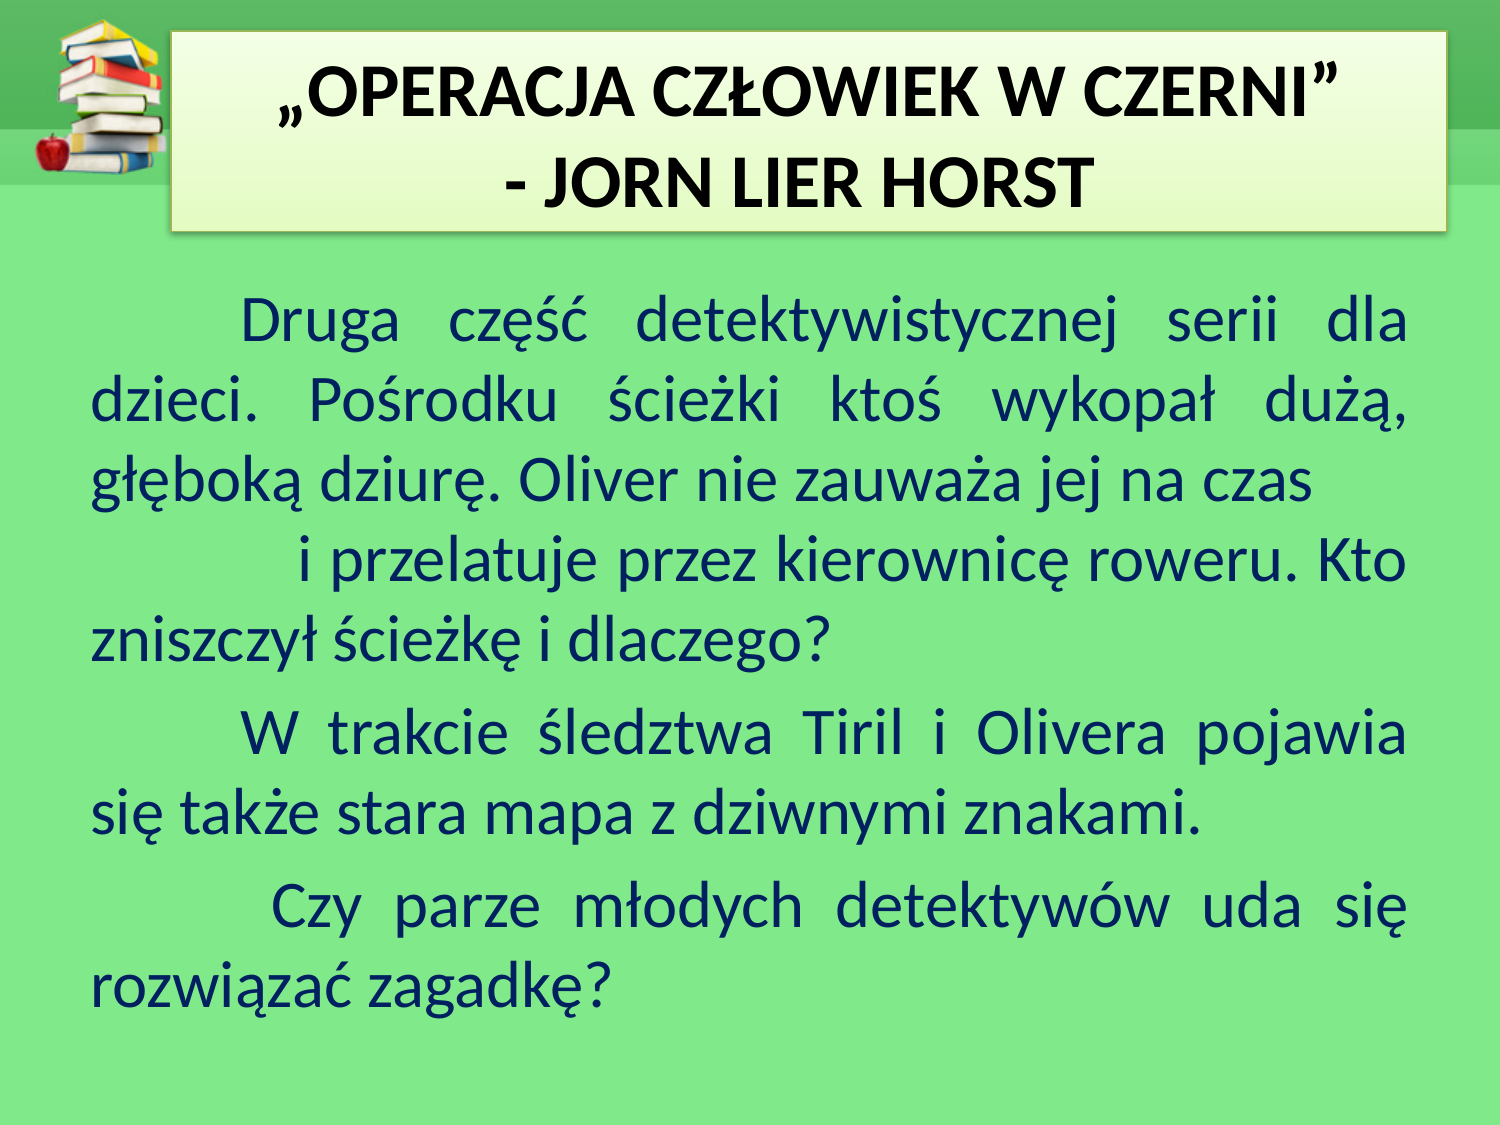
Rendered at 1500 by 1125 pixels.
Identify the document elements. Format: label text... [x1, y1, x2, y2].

list Druga część detektywistycznej serii dla dzieci. Pośrodku ścieżki ktoś wykopał dużą, głęboką dziurę. Oliver nie zauważa jej na czas i przelatuje przez kierownicę roweru. Kto zniszczył ścieżkę i dlaczego? W trakcie śledztwa Tiril i Olivera pojawia się także stara mapa z dziwnymi znakami. Czy parze młodych detektywów uda się rozwiązać zagadkę? [75, 267, 1425, 1005]
title „OPERACJA CZŁOWIEK W CZERNI” - JORN LIER HORST [170, 30, 1448, 232]
picture [0, 0, 1500, 1125]
